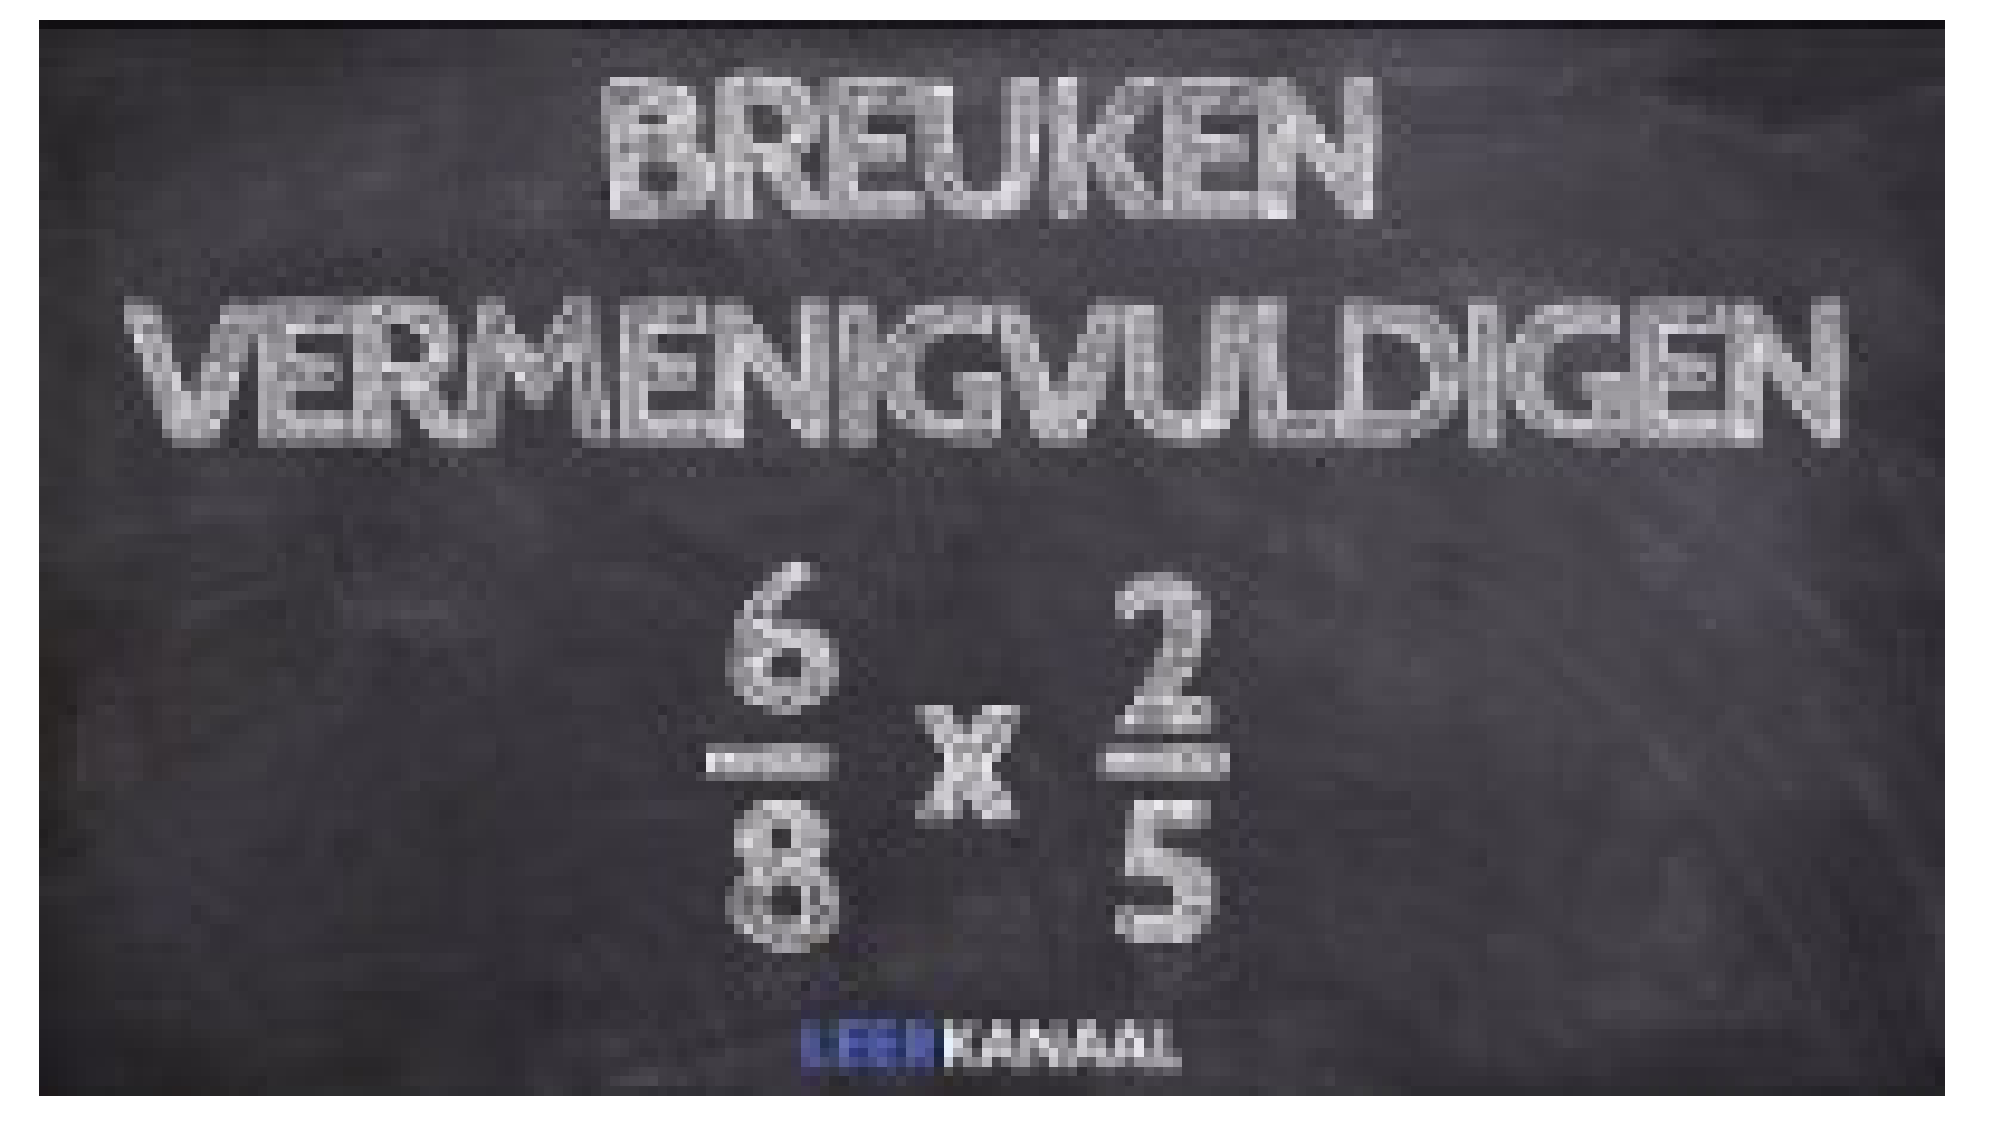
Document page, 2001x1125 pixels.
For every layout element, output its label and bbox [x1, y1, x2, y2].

text_box [38, 19, 1946, 1097]
